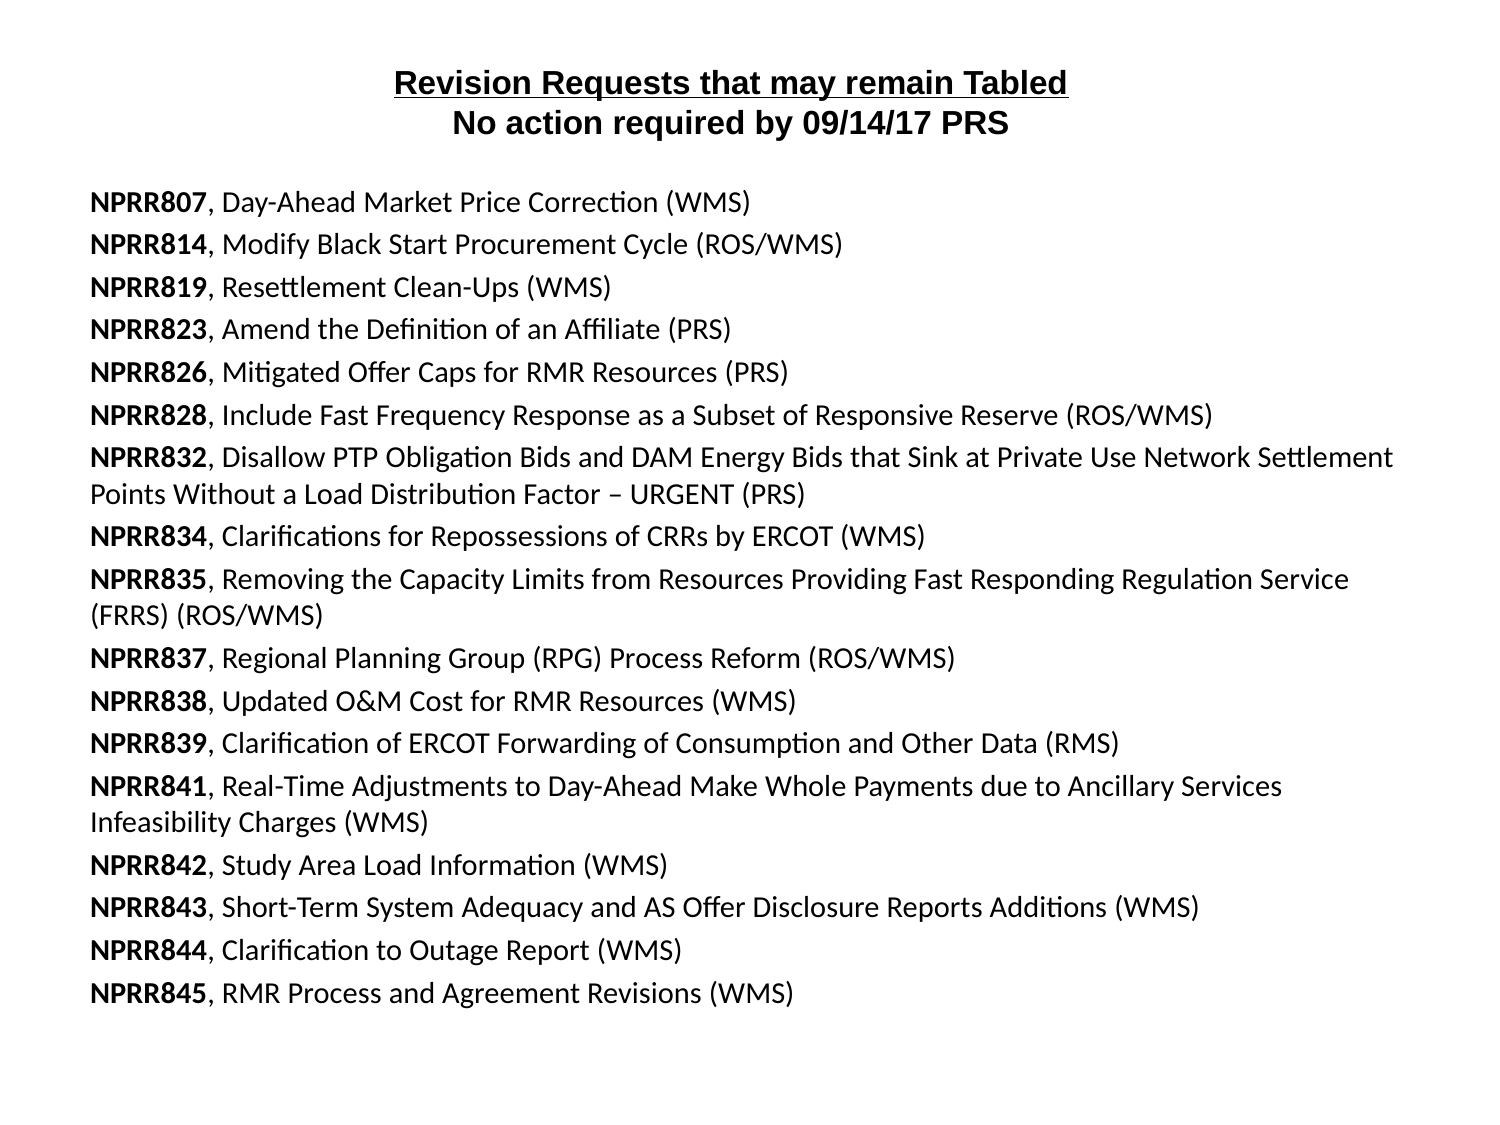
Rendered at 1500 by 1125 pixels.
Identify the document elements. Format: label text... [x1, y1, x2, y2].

title Revision Requests that may remain Tabled No action required by 09/14/17 PRS [75, 62, 1388, 149]
subtitle NPRR807, Day-Ahead Market Price Correction (WMS) NPRR814, Modify Black Start Procurement Cycle (ROS/WMS) NPRR819, Resettlement Clean-Ups (WMS) NPRR823, Amend the Definition of an Affiliate (PRS) NPRR826, Mitigated Offer Caps for RMR Resources (PRS) NPRR828, Include Fast Frequency Response as a Subset of Responsive Reserve (ROS/WMS) NPRR832, Disallow PTP Obligation Bids and DAM Energy Bids that Sink at Private Use Network Settlement Points Without a Load Distribution Factor – URGENT (PRS) NPRR834, Clarifications for Repossessions of CRRs by ERCOT (WMS) NPRR835, Removing the Capacity Limits from Resources Providing Fast Responding Regulation Service (FRRS) (ROS/WMS) NPRR837, Regional Planning Group (RPG) Process Reform (ROS/WMS) NPRR838, Updated O&M Cost for RMR Resources (WMS) NPRR839, Clarification of ERCOT Forwarding of Consumption and Other Data (RMS) NPRR841, Real-Time Adjustments to Day-Ahead Make Whole Payments due to Ancillary Services Infeasibility Charges (WMS) NPRR842, Study Area Load Information (WMS) NPRR843, Short-Term System Adequacy and AS Offer Disclosure Reports Additions (WMS) NPRR844, Clarification to Outage Report (WMS) NPRR845, RMR Process and Agreement Revisions (WMS) [75, 149, 1438, 1063]
